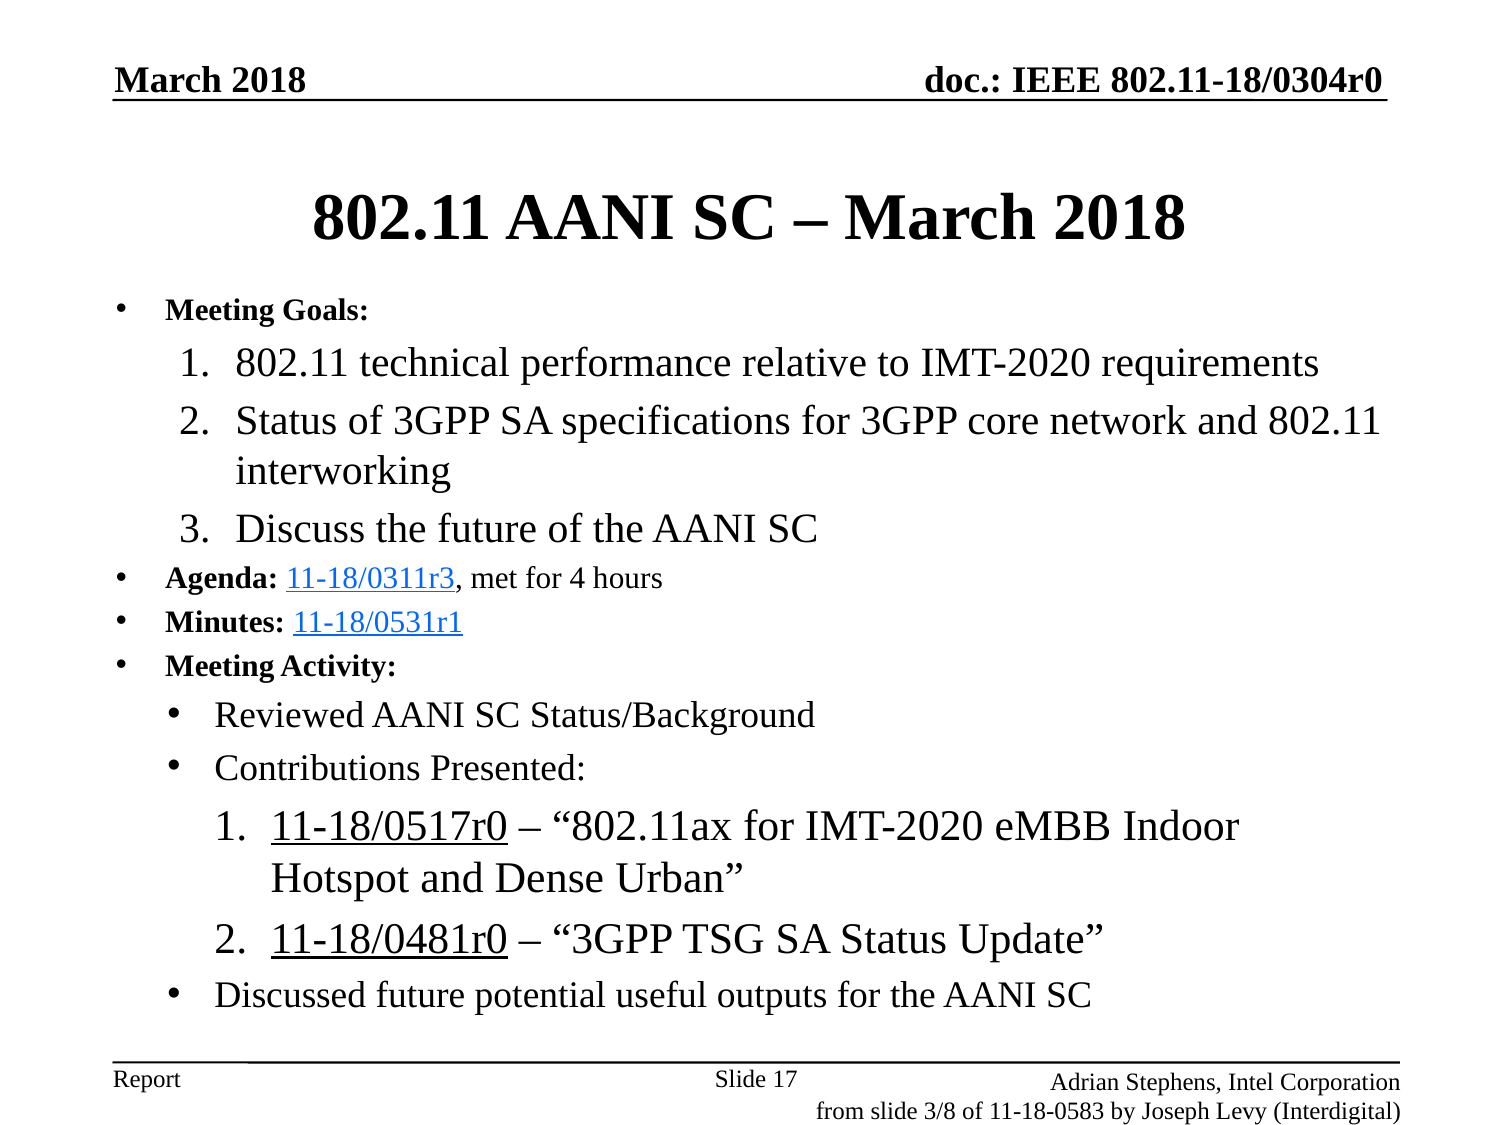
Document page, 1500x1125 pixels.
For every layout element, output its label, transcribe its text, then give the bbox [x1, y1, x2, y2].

footer Adrian Stephens, Intel Corporation [878, 1064, 1402, 1087]
text_box from slide 3/8 of 11-18-0583 by Joseph Levy (Interdigital) [343, 1087, 1417, 1125]
list Meeting Goals: 802.11 technical performance relative to IMT-2020 requirements Status of 3GPP SA specifications for 3GPP core network and 802.11 interworking Discuss the future of the AANI SC Agenda: 11-18/0311r3, met for 4 hours Minutes: 11-18/0531r1 Meeting Activity: Reviewed AANI SC Status/Background Contributions Presented: 11-18/0517r0 – “802.11ax for IMT-2020 eMBB Indoor Hotspot and Dense Urban” 11-18/0481r0 – “3GPP TSG SA Status Update” Discussed future potential useful outputs for the AANI SC [100, 281, 1399, 921]
title 802.11 AANI SC – March 2018 [271, 174, 1228, 250]
slide_number Slide 17 [711, 1061, 801, 1093]
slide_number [114, 54, 374, 101]
